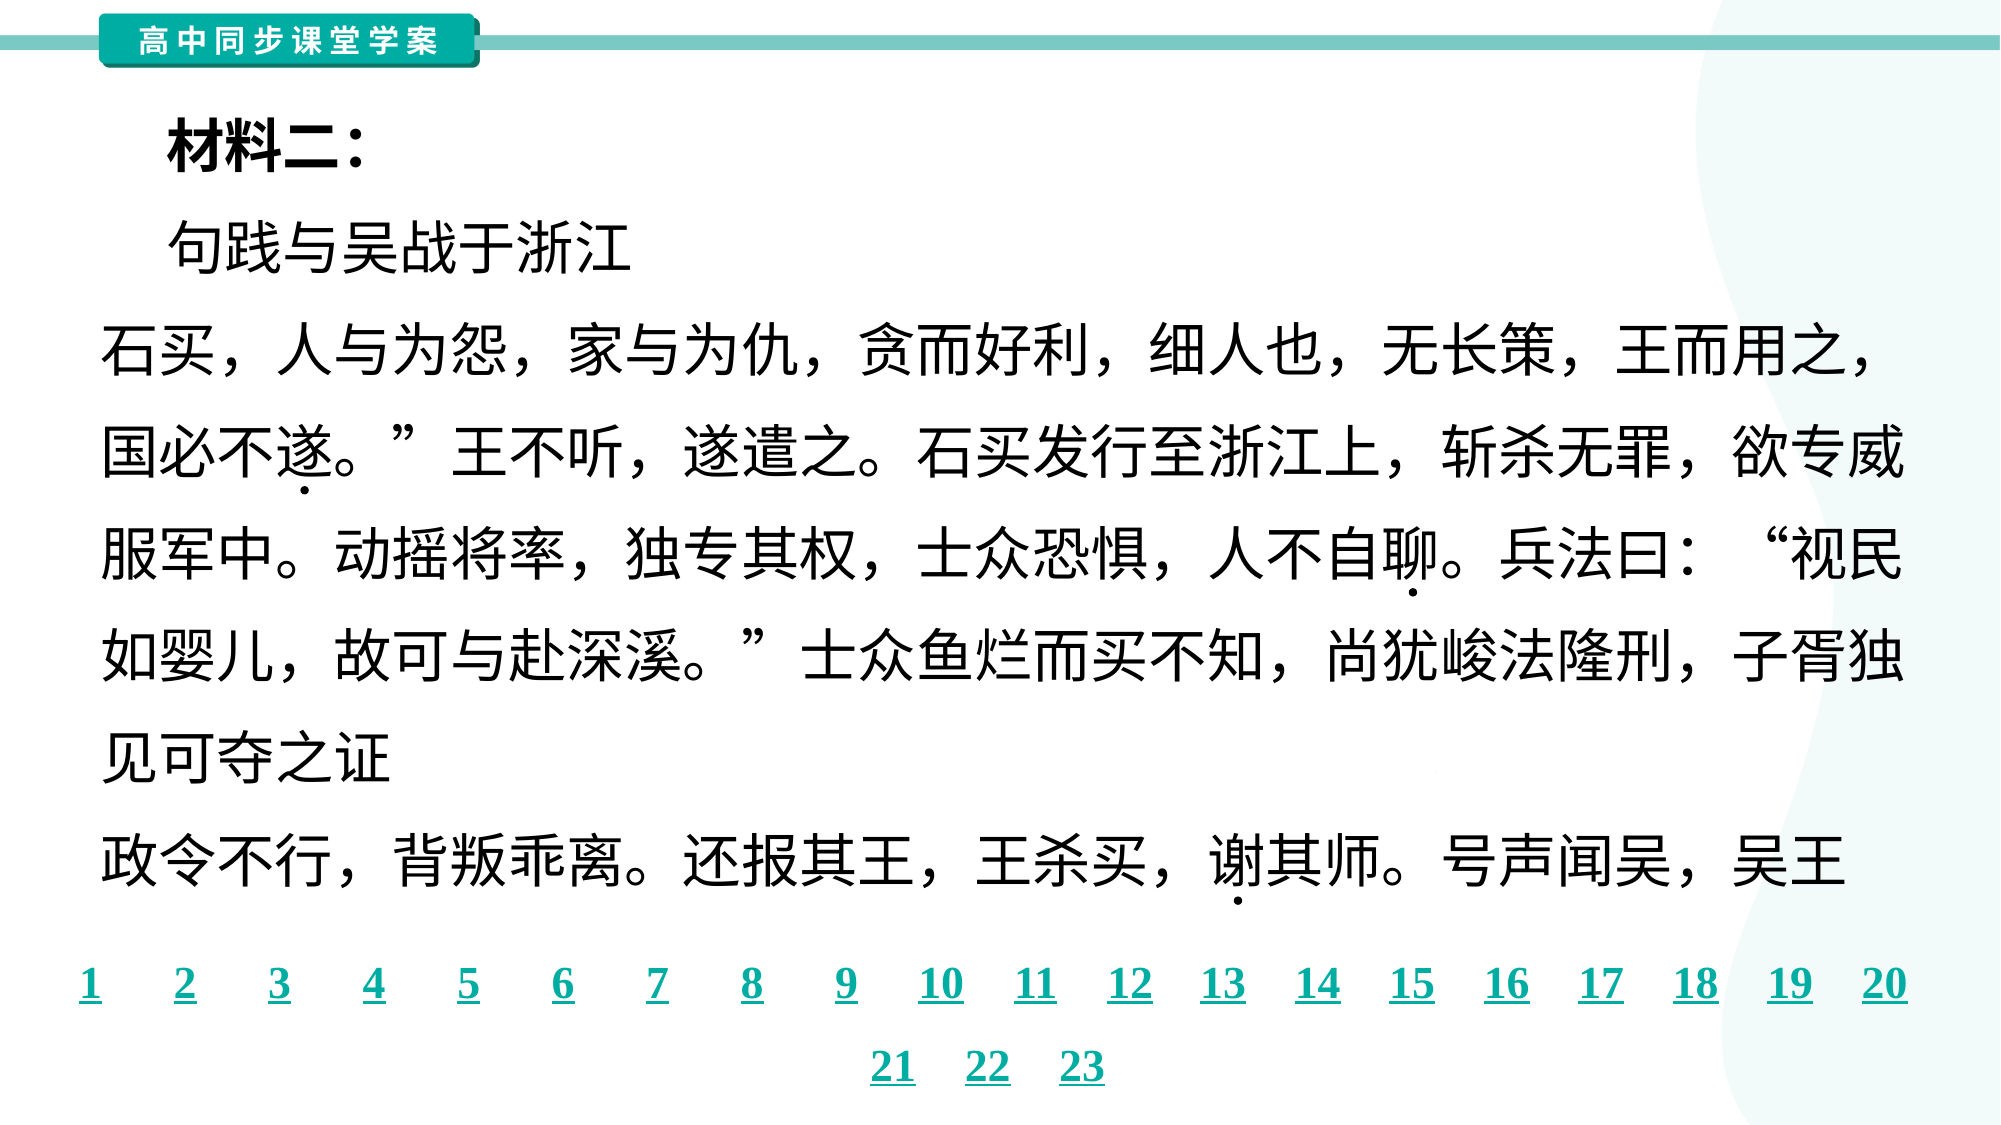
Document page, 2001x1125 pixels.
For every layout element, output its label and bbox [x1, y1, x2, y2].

text_box [300, 486, 309, 495]
text_box [1408, 588, 1418, 597]
text_box [1233, 896, 1243, 905]
picture [0, 0, 2000, 1125]
